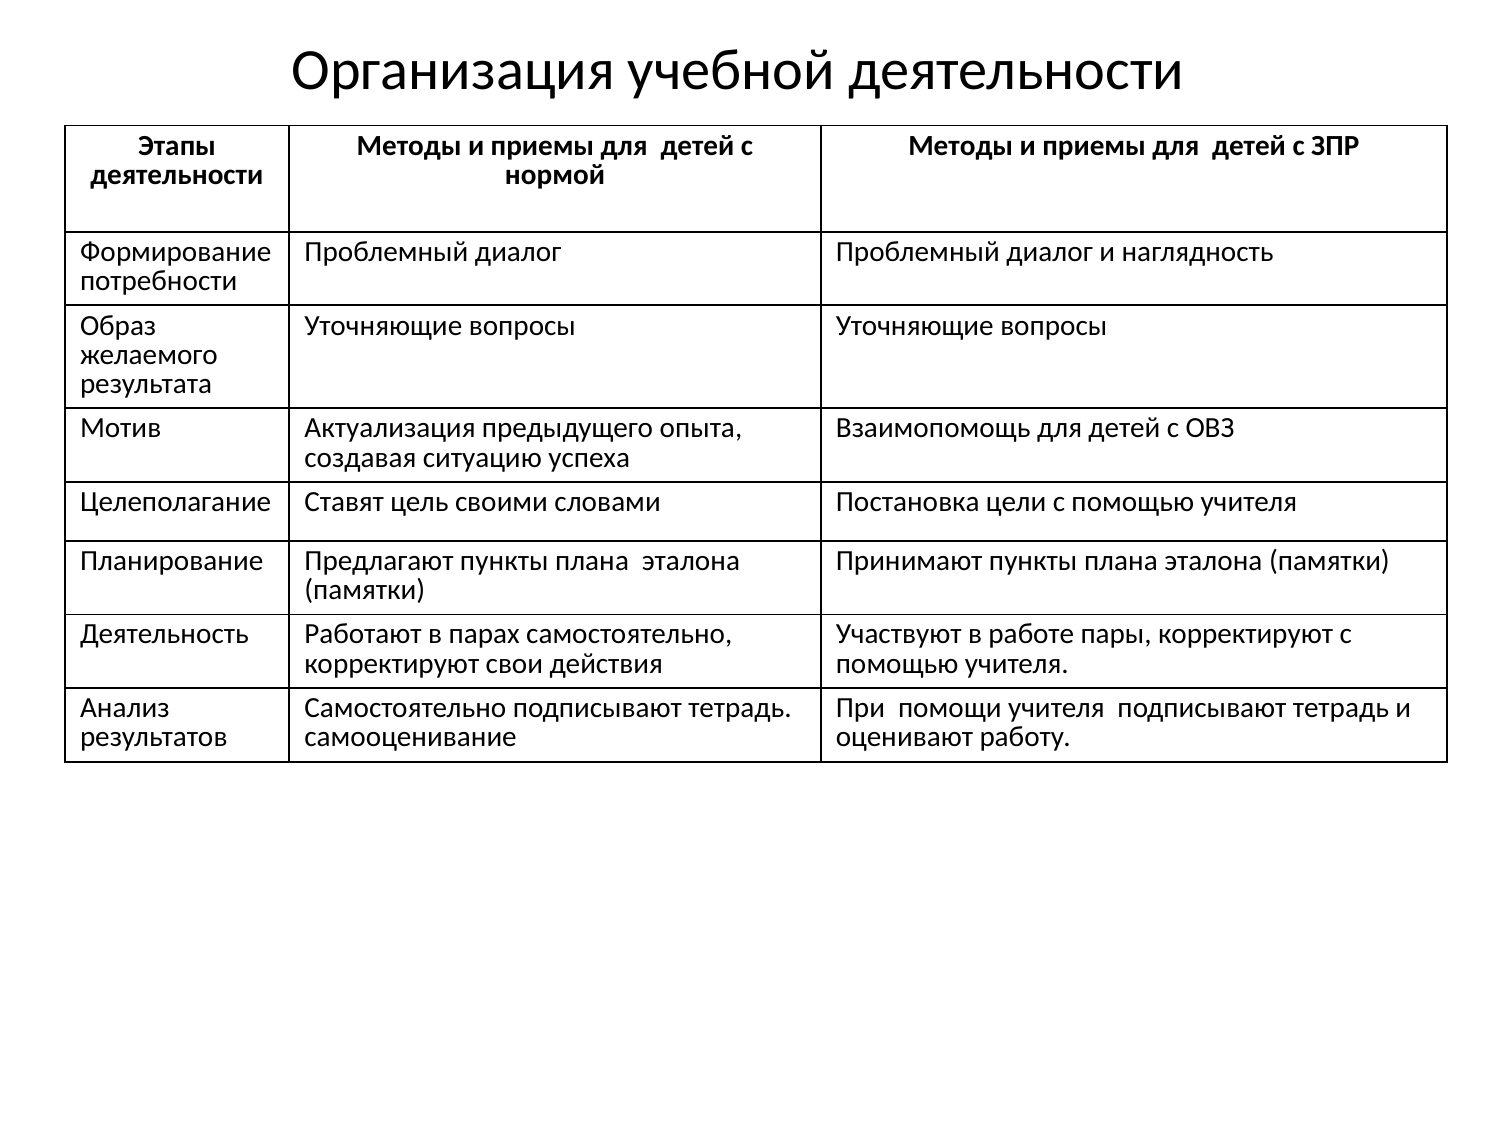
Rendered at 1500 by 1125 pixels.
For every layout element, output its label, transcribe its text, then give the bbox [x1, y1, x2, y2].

table_cell Работают в парах самостоятельно, корректируют свои действия [290, 615, 820, 687]
table_cell При помощи учителя подписывают тетрадь и оценивают работу. [822, 689, 1446, 761]
table_cell Целеполагание [66, 483, 288, 540]
table_cell Мотив [66, 409, 288, 481]
title Организация учебной деятельности [242, 19, 1235, 114]
table_cell Ставят цель своими словами [290, 483, 820, 540]
table_cell Участвуют в работе пары, корректируют с помощью учителя. [822, 615, 1446, 687]
table_cell Самостоятельно подписывают тетрадь. самооценивание [290, 689, 820, 761]
table_cell Уточняющие вопросы [290, 306, 820, 407]
table_cell Актуализация предыдущего опыта, создавая ситуацию успеха [290, 409, 820, 481]
table_cell Образ желаемого результата [66, 306, 288, 407]
table_cell Формирование потребности [66, 233, 288, 304]
table_cell Планирование [66, 542, 288, 614]
table_header Методы и приемы для детей с ЗПР [822, 126, 1446, 231]
table_cell Предлагают пункты плана эталона (памятки) [290, 542, 820, 614]
table_cell Деятельность [66, 615, 288, 687]
table_cell Проблемный диалог и наглядность [822, 233, 1446, 304]
table_cell Принимают пункты плана эталона (памятки) [822, 542, 1446, 614]
table_cell Проблемный диалог [290, 233, 820, 304]
table_header Методы и приемы для детей с нормой [290, 126, 820, 231]
table_cell Взаимопомощь для детей с ОВЗ [822, 409, 1446, 481]
table_cell Уточняющие вопросы [822, 306, 1446, 407]
table_header Этапы деятельности [66, 126, 288, 231]
table_cell Постановка цели с помощью учителя [822, 483, 1446, 540]
table_cell Анализ результатов [66, 689, 288, 761]
